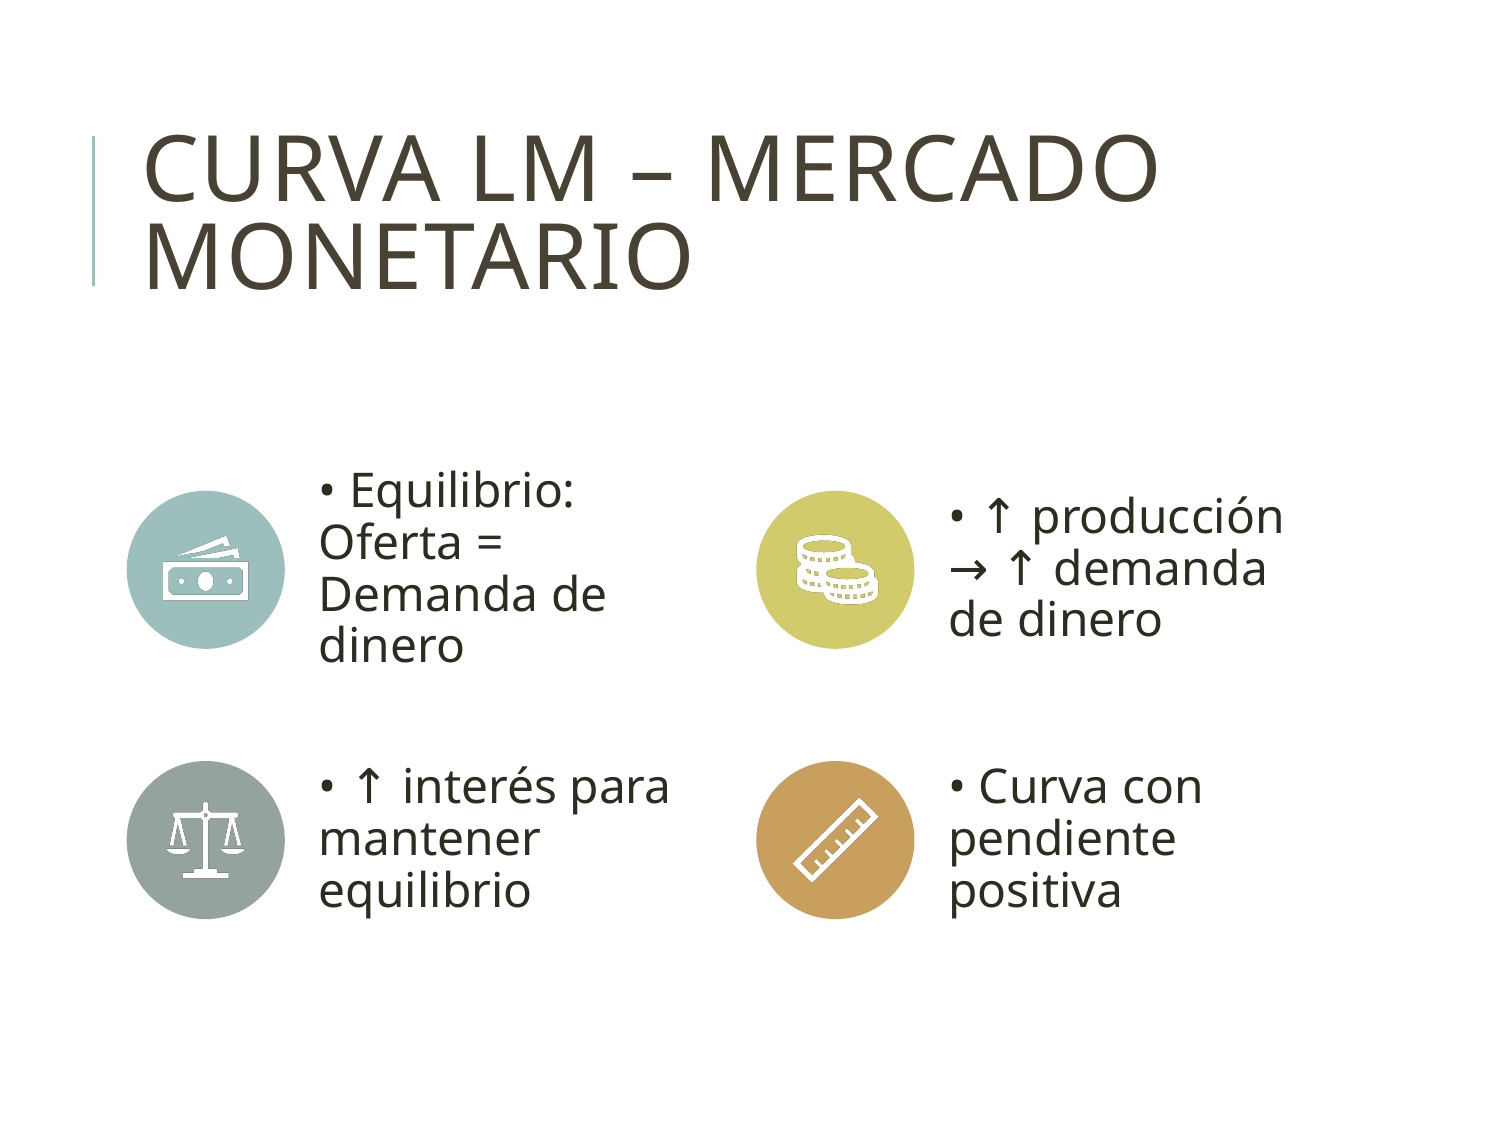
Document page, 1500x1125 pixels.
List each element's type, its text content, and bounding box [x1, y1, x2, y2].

title Curva LM – Mercado Monetario [126, 96, 1322, 342]
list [125, 374, 1323, 1036]
